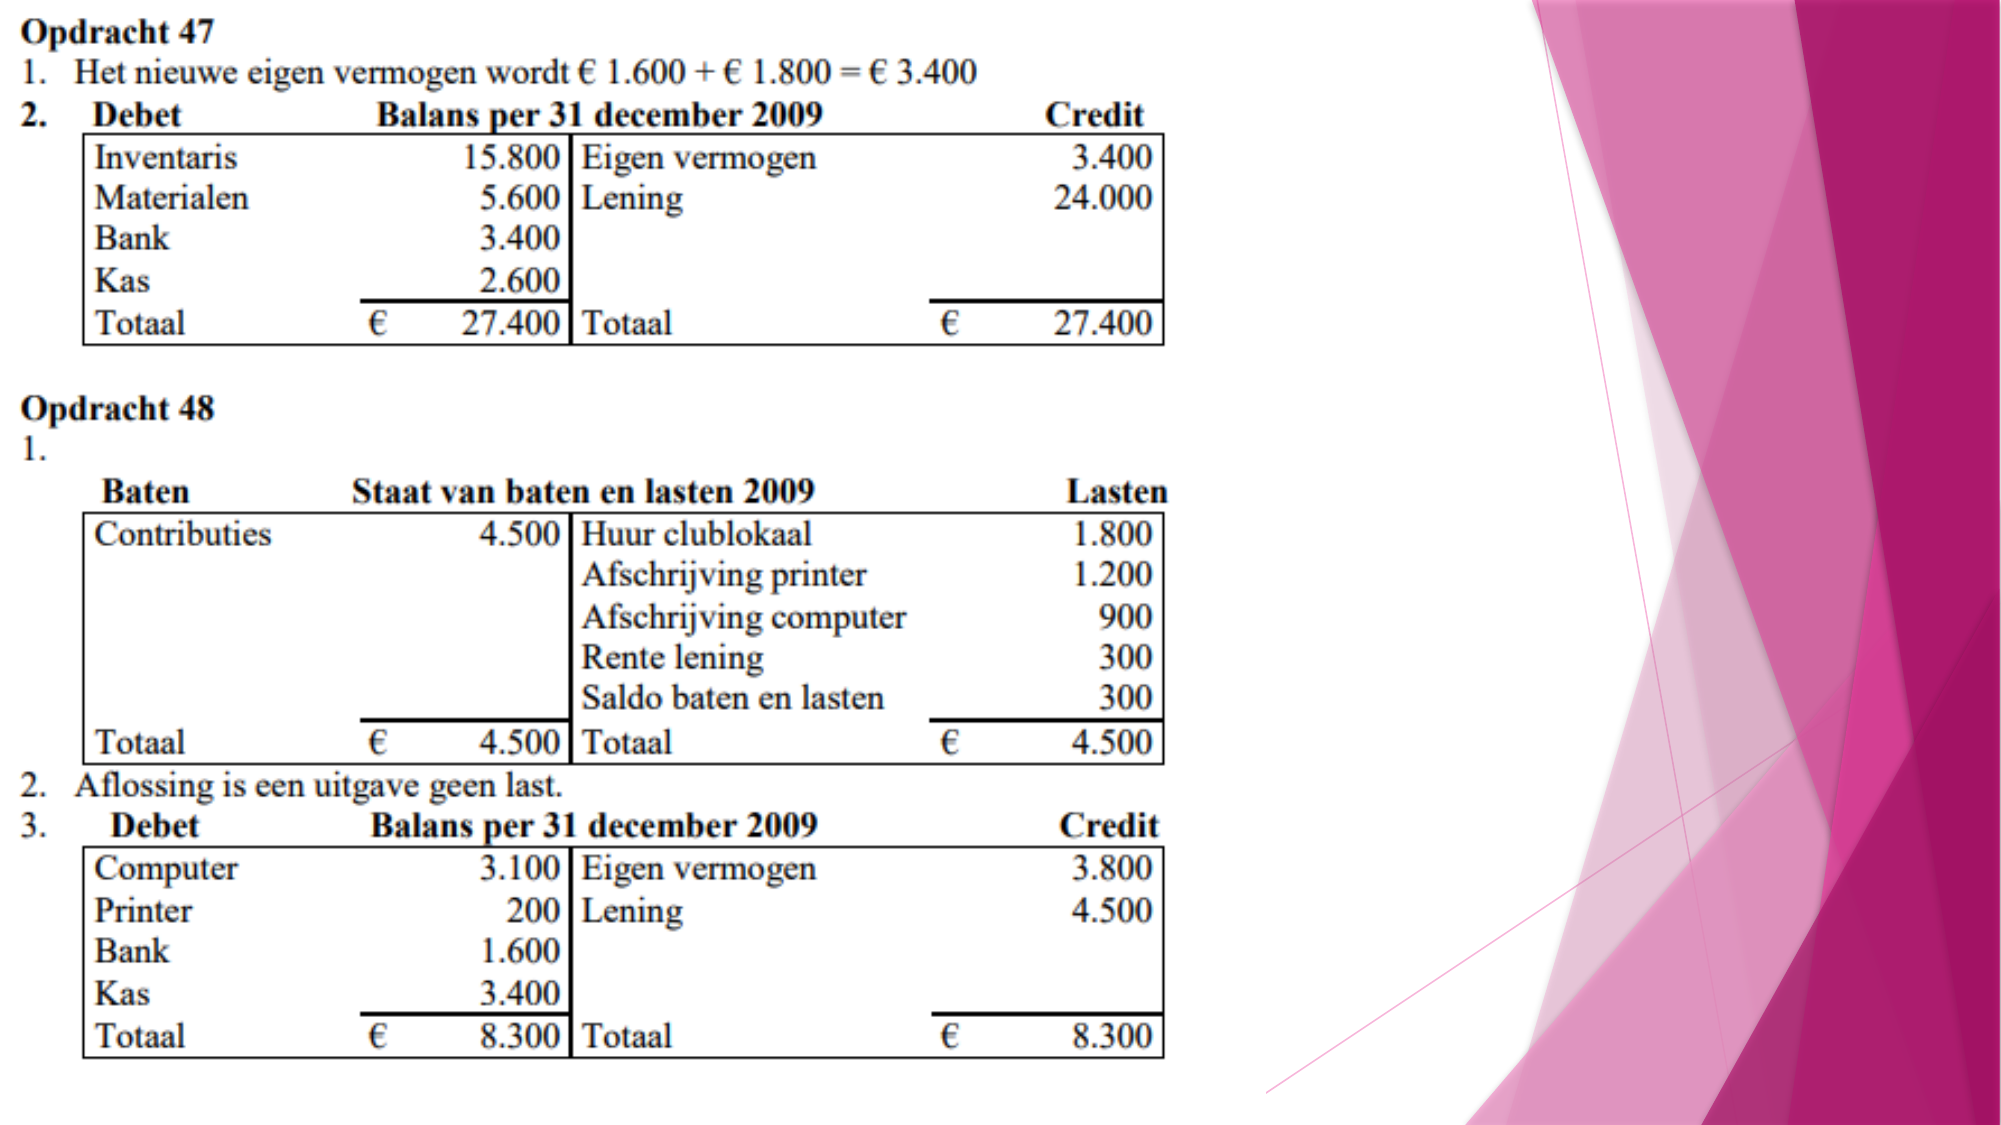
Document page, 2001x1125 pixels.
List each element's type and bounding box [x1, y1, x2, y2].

picture [0, 0, 1266, 1125]
